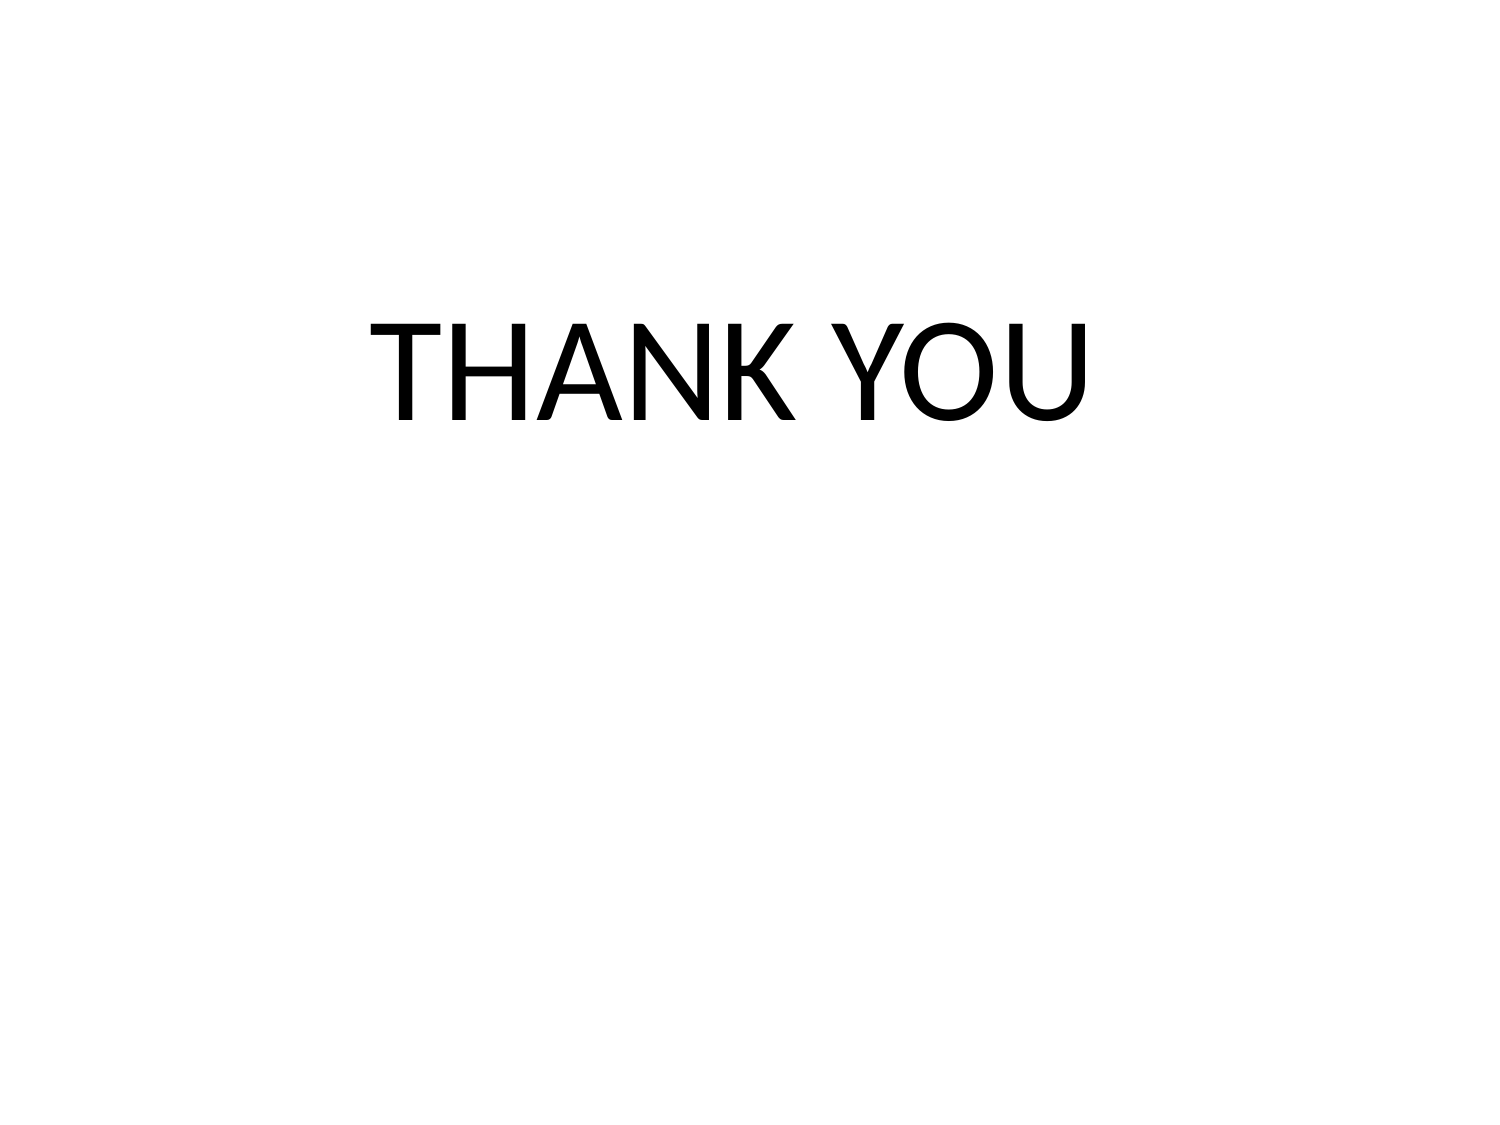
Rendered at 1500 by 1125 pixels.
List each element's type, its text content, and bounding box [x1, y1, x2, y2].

list THANK YOU [75, 262, 1425, 1005]
